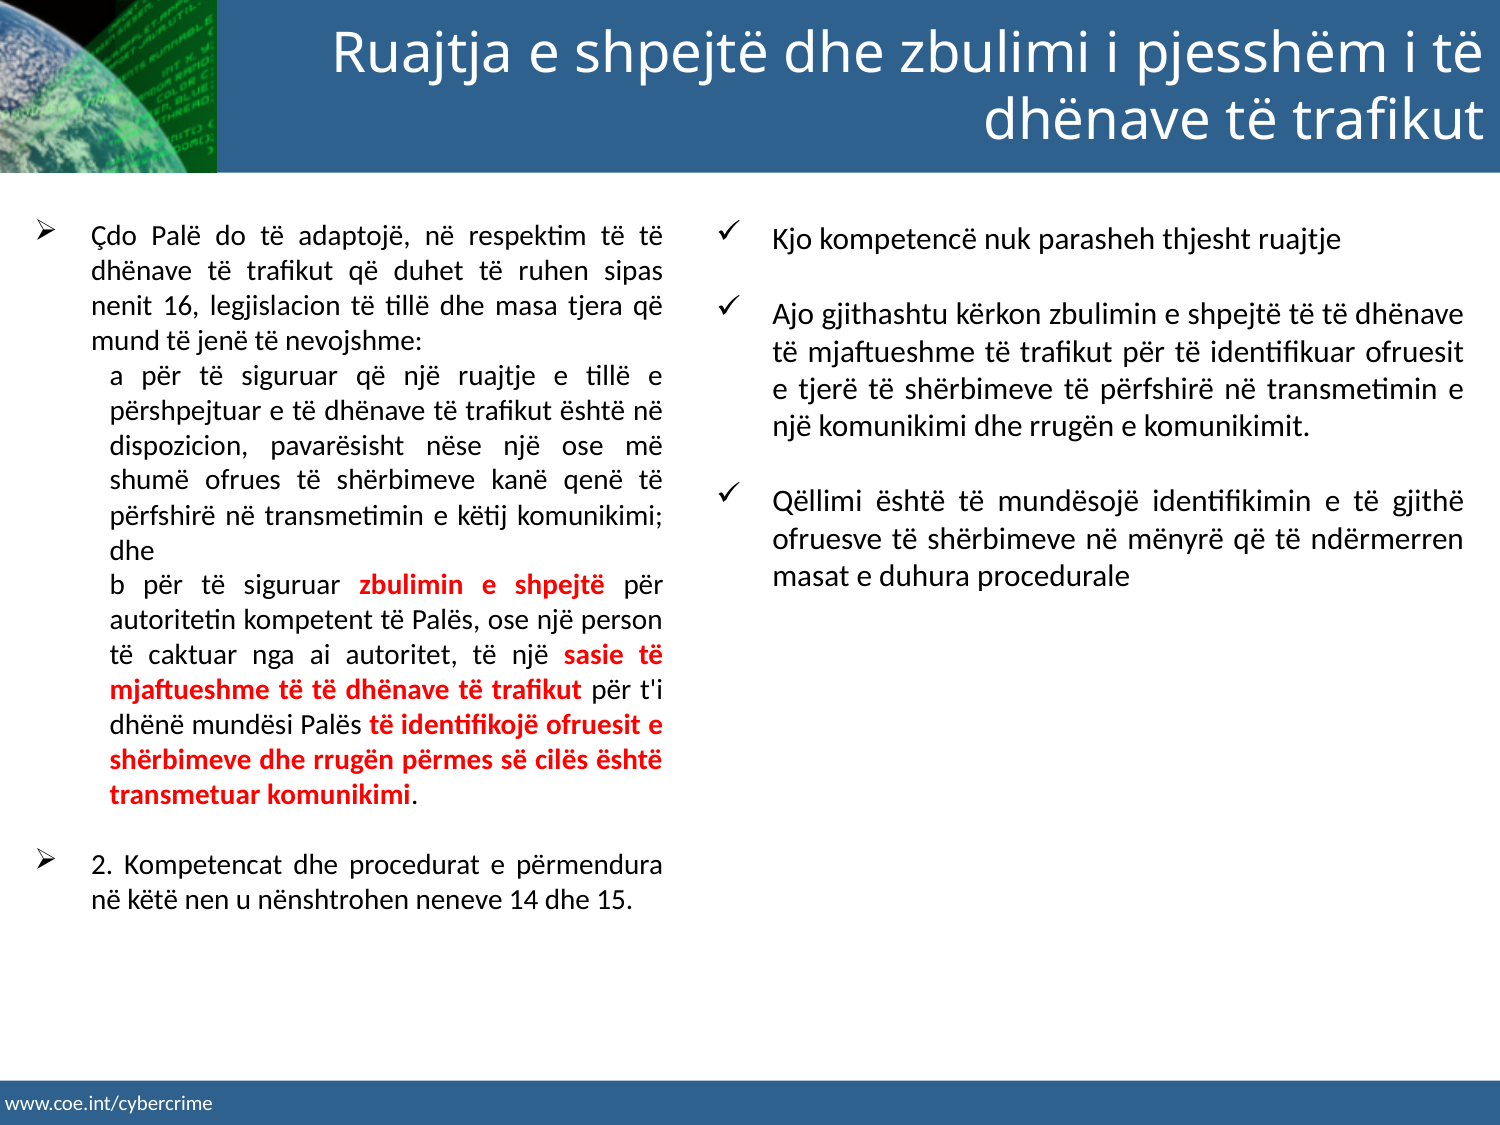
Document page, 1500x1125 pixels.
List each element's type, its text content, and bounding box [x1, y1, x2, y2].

text_box Kjo kompetencë nuk parasheh thjesht ruajtje Ajo gjithashtu kërkon zbulimin e shpejtë të të dhënave të mjaftueshme të trafikut për të identifikuar ofruesit e tjerë të shërbimeve të përfshirë në transmetimin e një komunikimi dhe rrugën e komunikimit. Qëllimi është të mundësojë identifikimin e të gjithë ofruesve të shërbimeve në mënyrë që të ndërmerren masat e duhura procedurale [701, 211, 1480, 601]
text_box Ruajtja e shpejtë dhe zbulimi i pjesshëm i të dhënave të trafikut [247, 8, 1500, 159]
picture [0, 0, 217, 173]
text_box Çdo Palë do të adaptojë, në respektim të të dhënave të trafikut që duhet të ruhen sipas nenit 16, legjislacion të tillë dhe masa tjera që mund të jenë të nevojshme: a për të siguruar që një ruajtje e tillë e përshpejtuar e të dhënave të trafikut është në dispozicion, pavarësisht nëse një ose më shumë ofrues të shërbimeve kanë qenë të përfshirë në transmetimin e këtij komunikimi; dhe b për të siguruar zbulimin e shpejtë për autoritetin kompetent të Palës, ose një person të caktuar nga ai autoritet, të një sasie të mjaftueshme të të dhënave të trafikut për t'i dhënë mundësi Palës të identifikojë ofruesit e shërbimeve dhe rrugën përmes së cilës është transmetuar komunikimi. 2. Kompetencat dhe procedurat e përmendura në këtë nen u nënshtrohen neneve 14 dhe 15. [19, 208, 679, 923]
